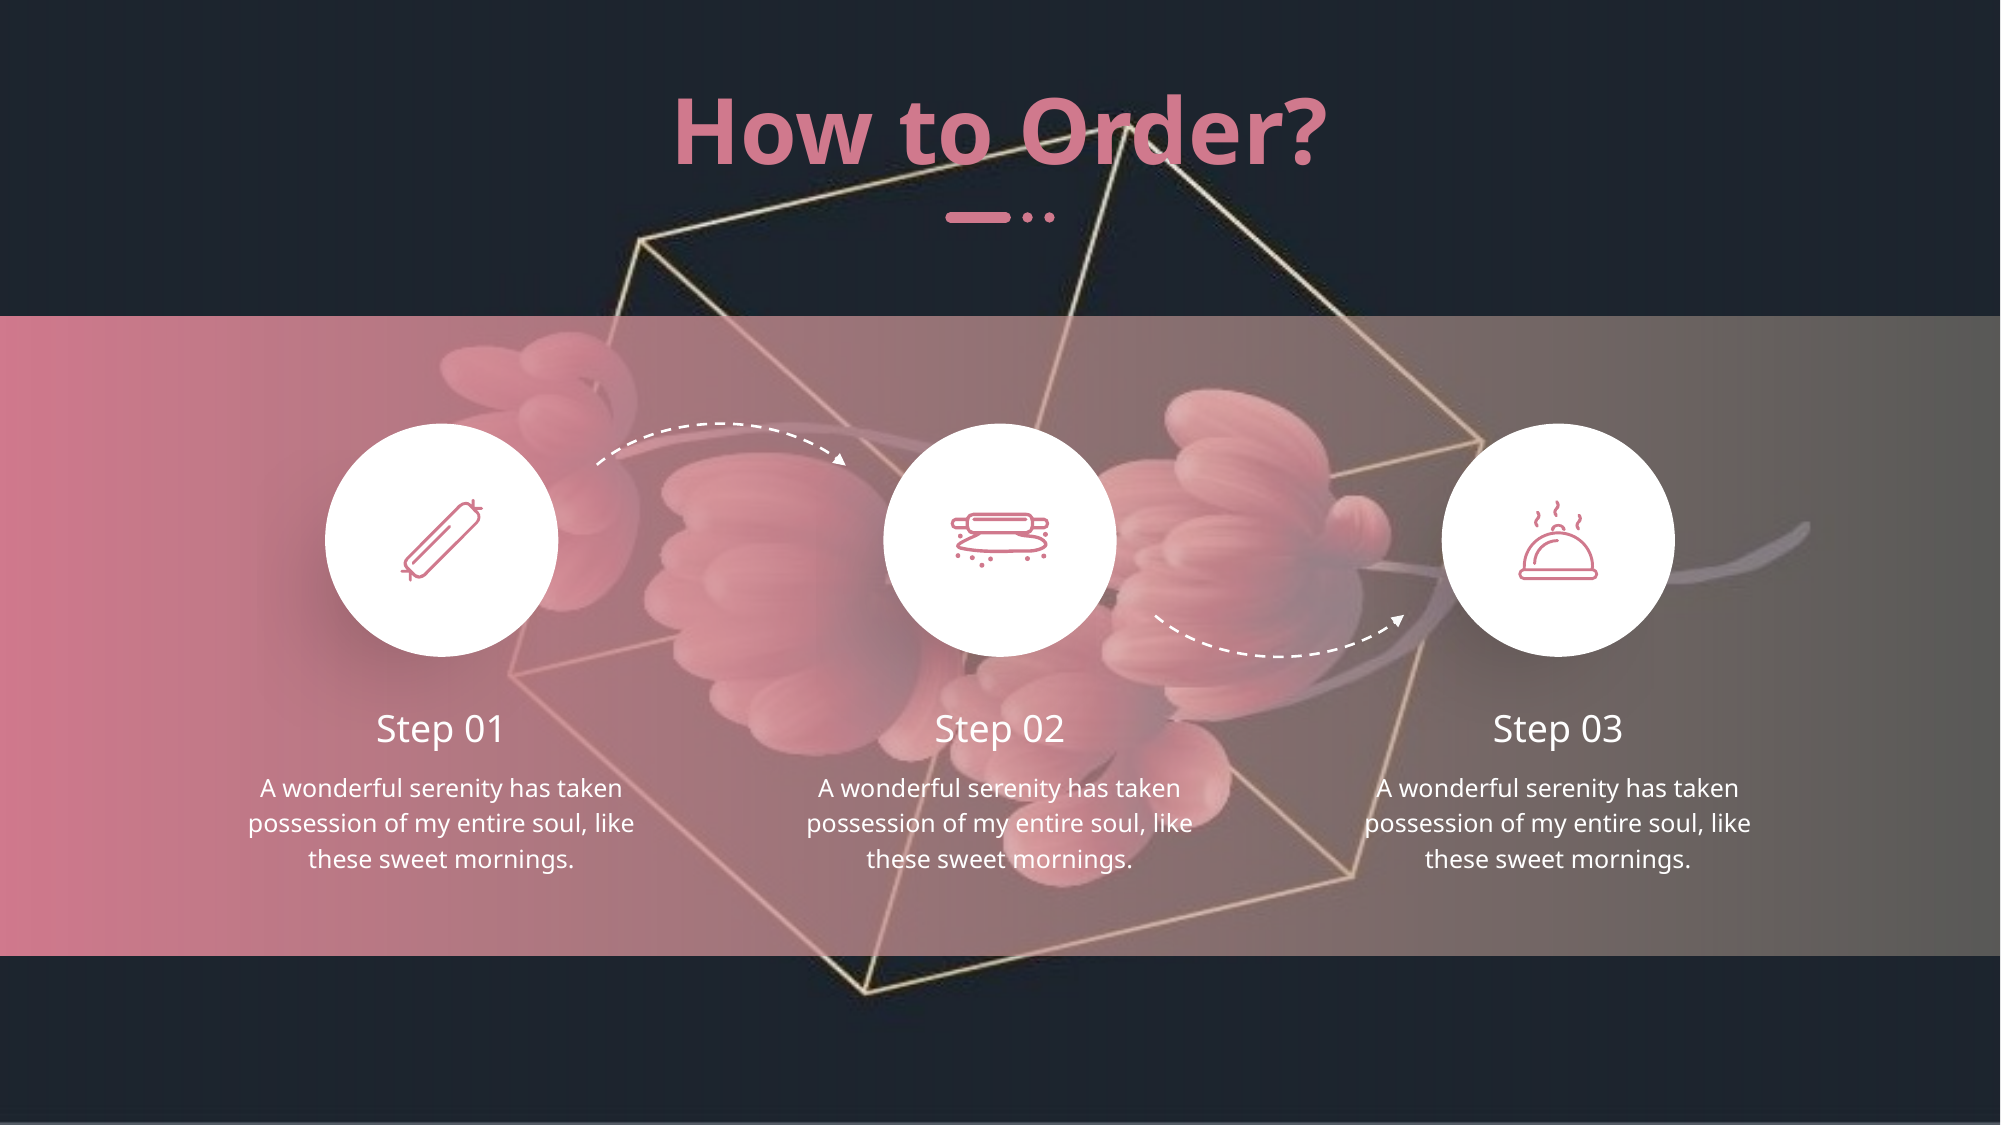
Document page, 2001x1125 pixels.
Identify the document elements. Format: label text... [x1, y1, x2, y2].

text_box [1154, 540, 1401, 658]
text_box How to Order? [209, 65, 1791, 191]
text_box [596, 423, 846, 541]
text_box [1441, 423, 1675, 657]
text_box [1349, 698, 1767, 883]
picture [0, 0, 2001, 1125]
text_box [232, 698, 651, 883]
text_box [883, 423, 1117, 657]
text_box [791, 698, 1209, 883]
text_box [325, 423, 559, 657]
